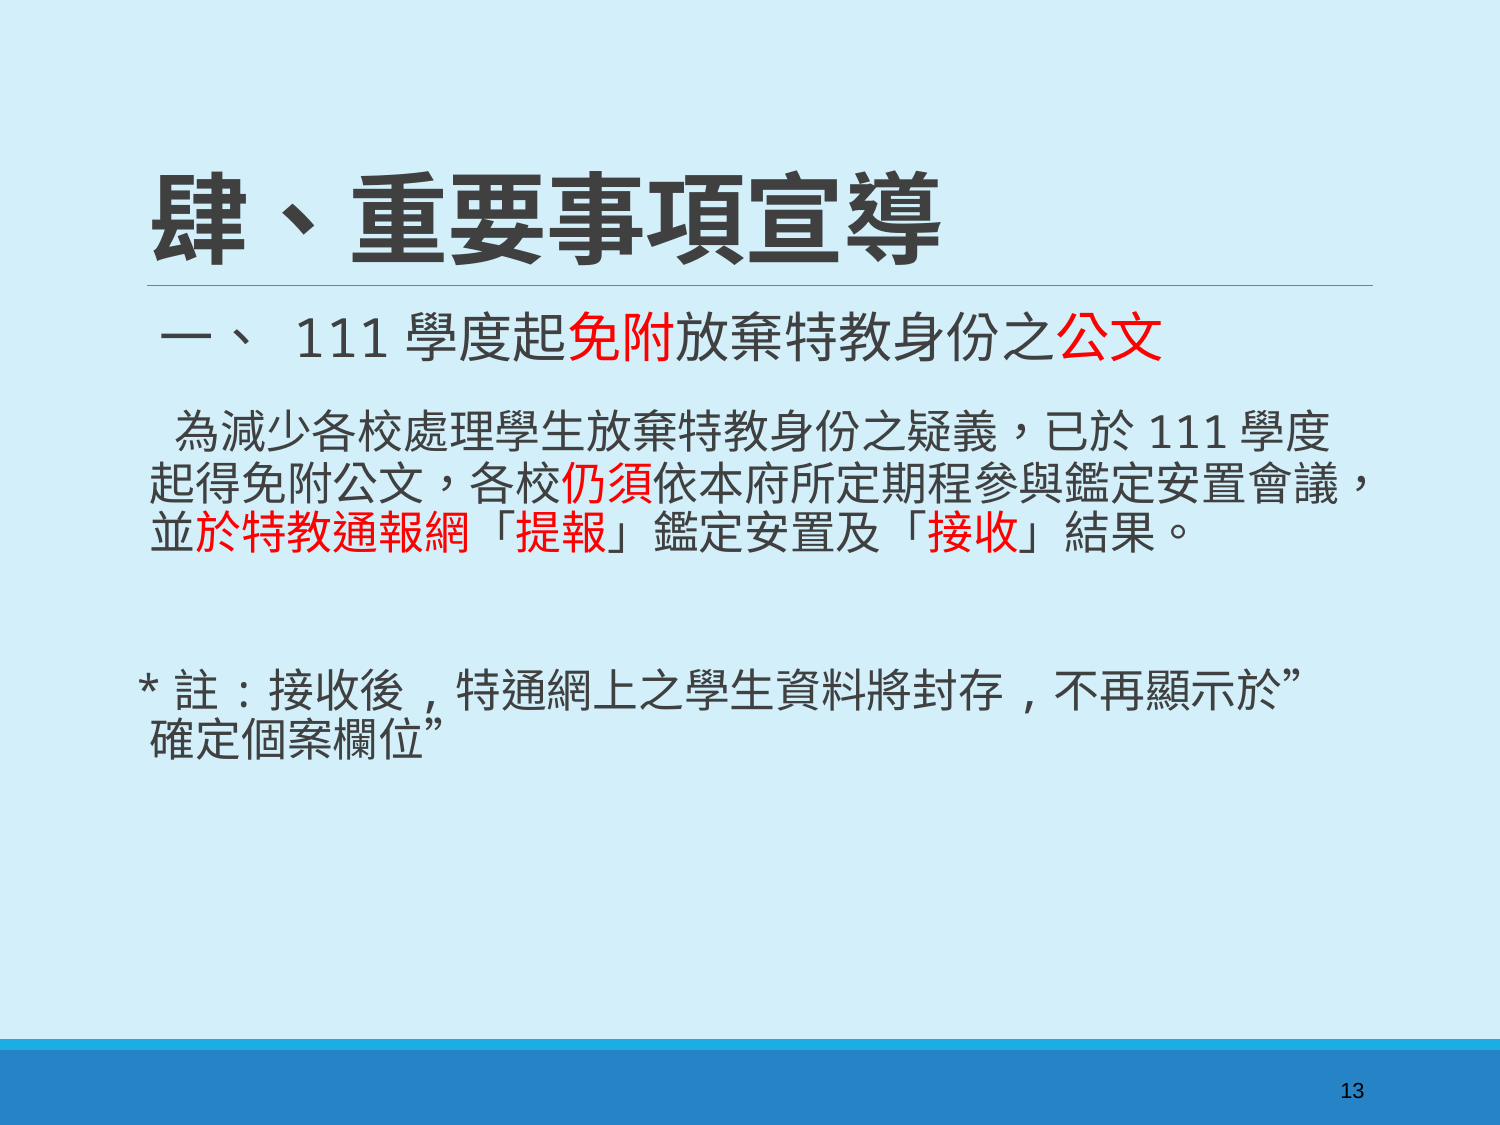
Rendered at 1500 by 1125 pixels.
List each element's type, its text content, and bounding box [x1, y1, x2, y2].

slide_number 13 [1217, 1059, 1380, 1120]
list 一、 111學度起免附放棄特教身份之公文 為減少各校處理學生放棄特教身份之疑義，已於111學度起得免附公文，各校仍須依本府所定期程參與鑑定安置會議，並於特教通報網「提報」鑑定安置及「接收」結果。 *註:接收後,特通網上之學生資料將封存,不再顯示於”確定個案欄位” [134, 302, 1373, 963]
title 肆、重要事項宣導 [134, 47, 1373, 285]
